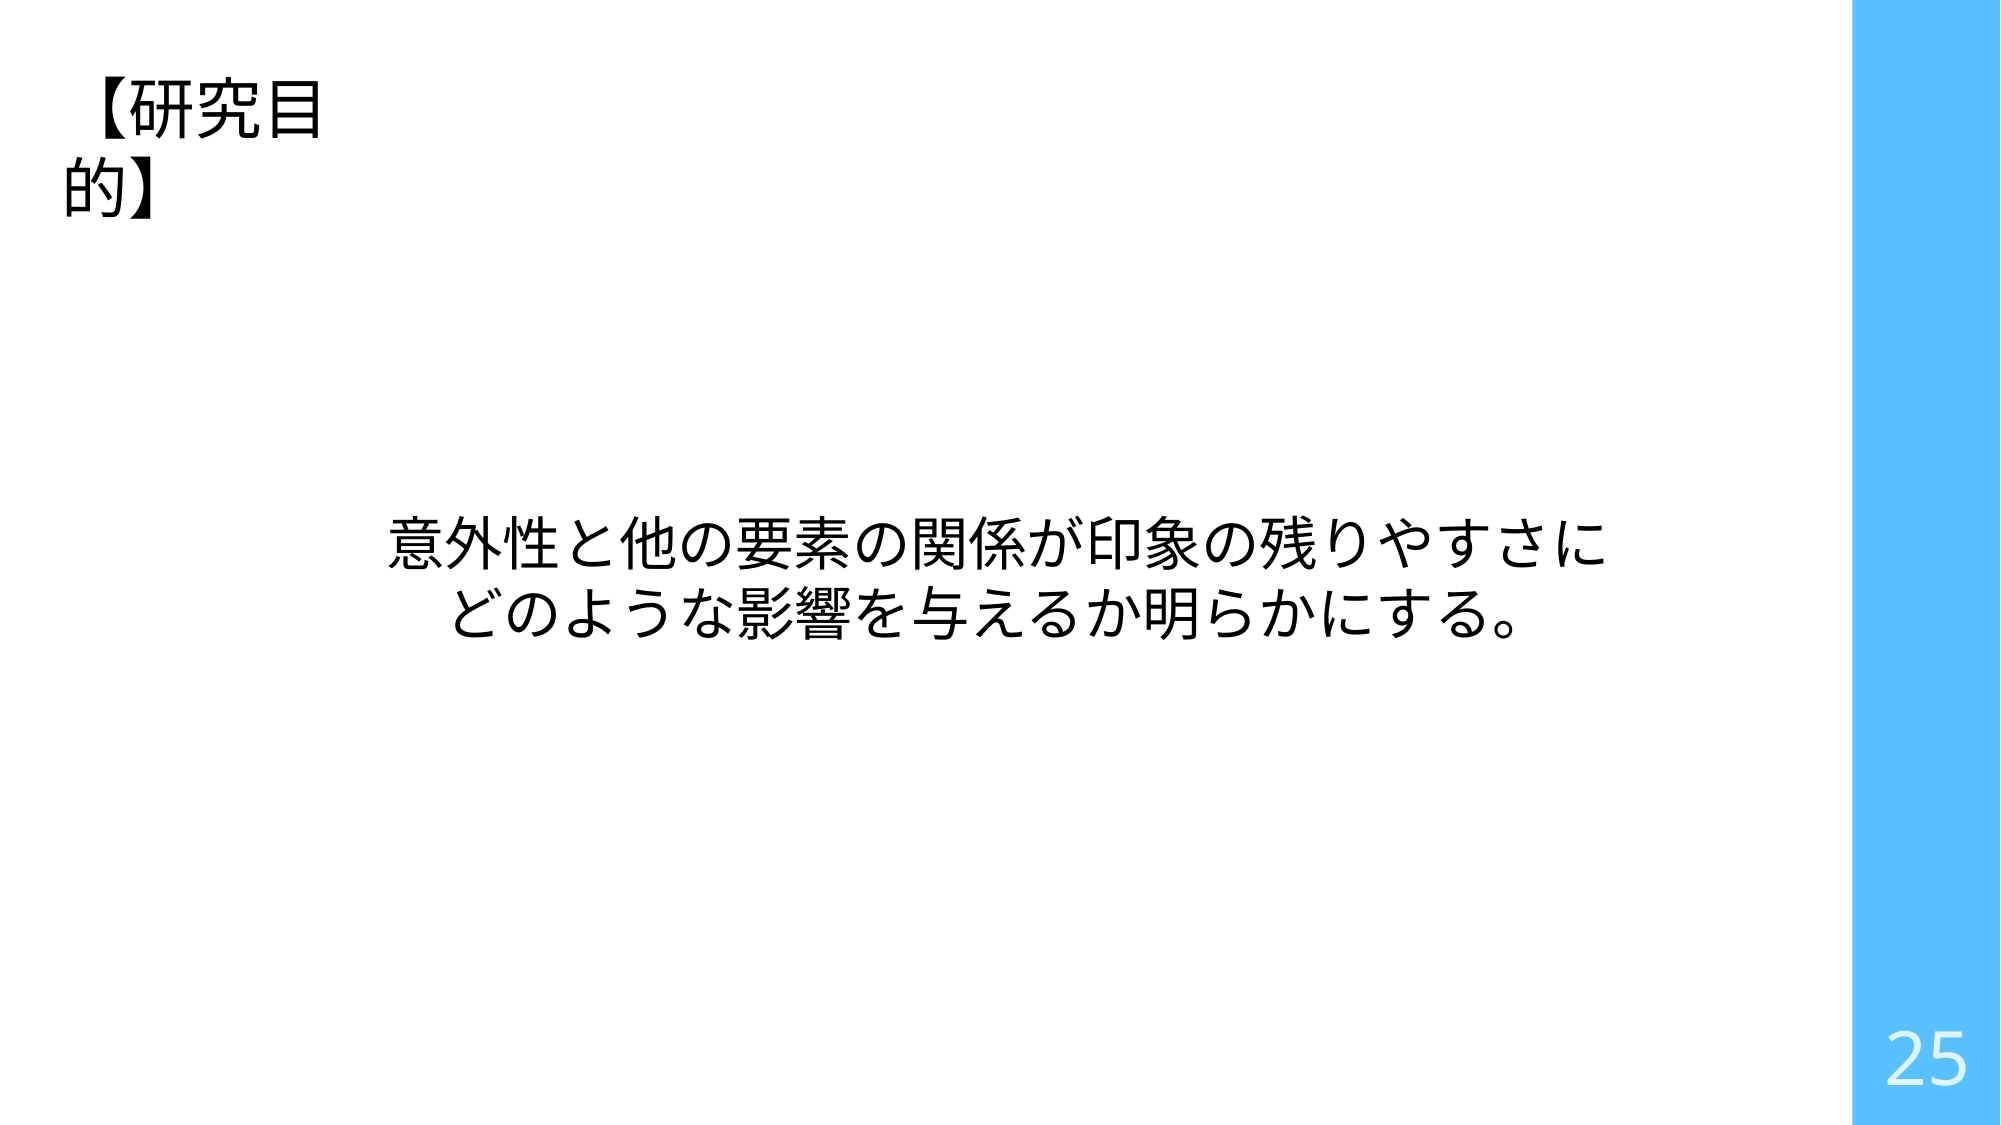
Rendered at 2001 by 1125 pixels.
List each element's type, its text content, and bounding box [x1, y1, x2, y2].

text_box 意外性と他の要素の関係が印象の残りやすさに どのような影響を与えるか明らかにする。 [280, 499, 1716, 655]
text_box 【研究目的】 [47, 59, 444, 235]
slide_number 25 [1852, 1012, 2000, 1110]
